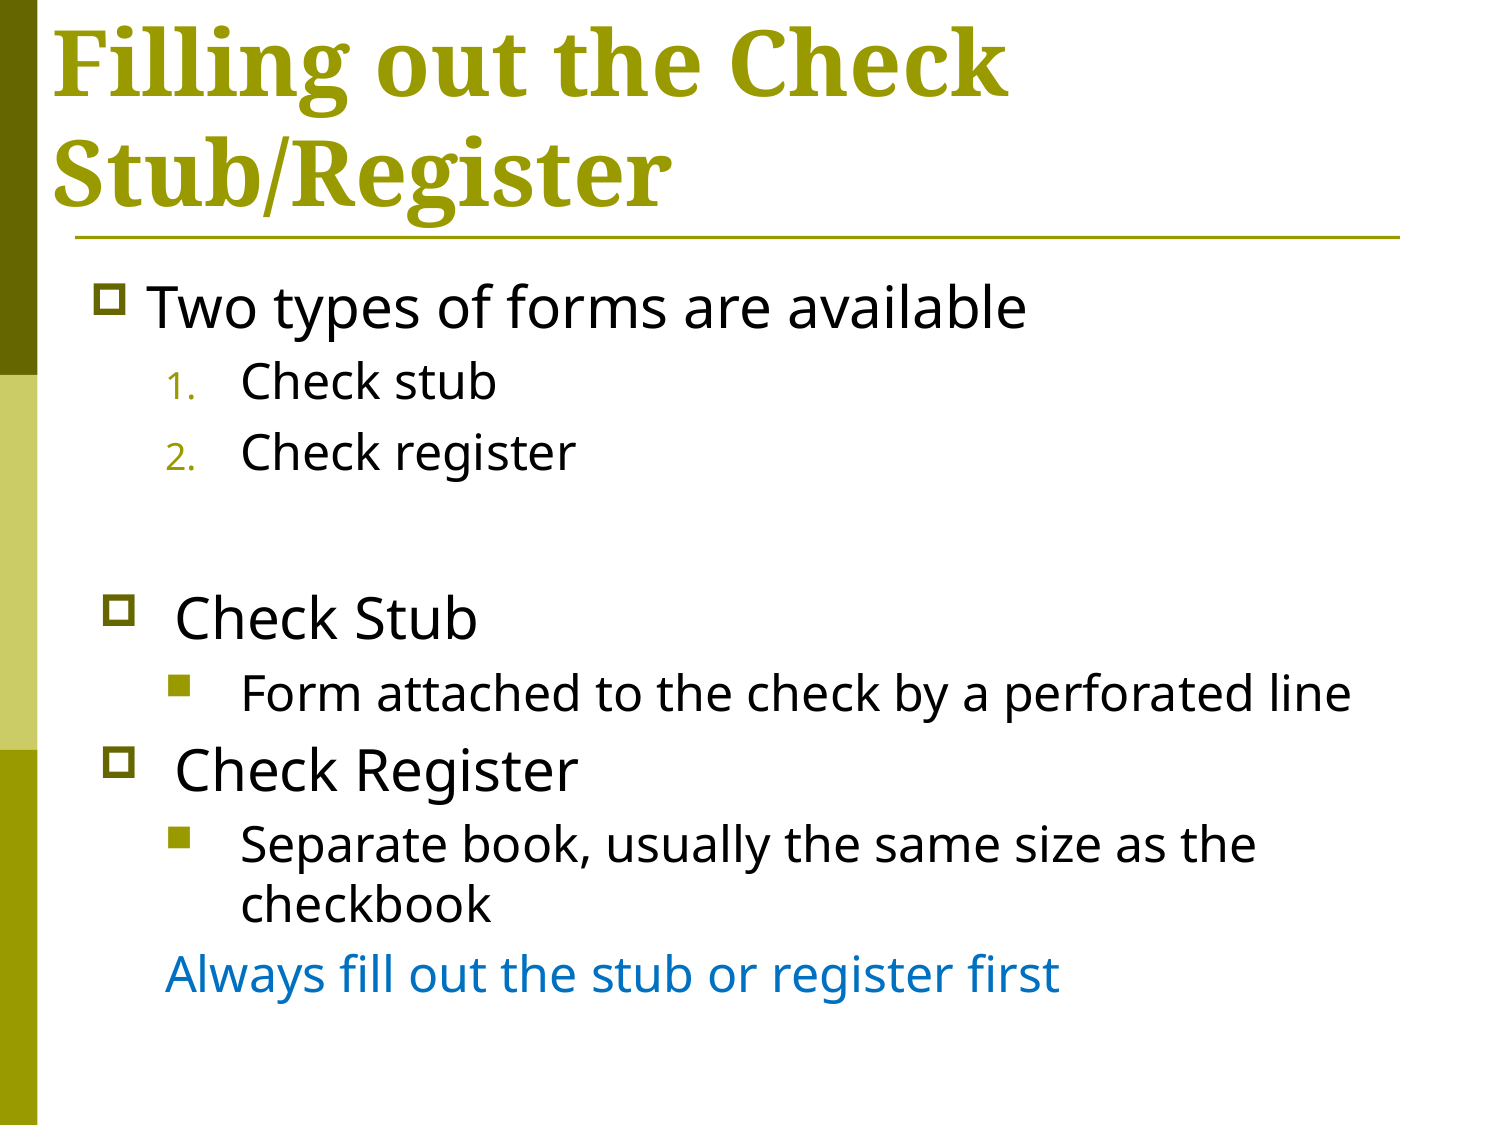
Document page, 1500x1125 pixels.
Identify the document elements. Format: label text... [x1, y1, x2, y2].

title Filling out the Check Stub/Register [37, 45, 1500, 233]
list Two types of forms are available Check stub Check register Check Stub Form attached to the check by a perforated line Check Register Separate book, usually the same size as the checkbook Always fill out the stub or register first [74, 262, 1426, 1006]
